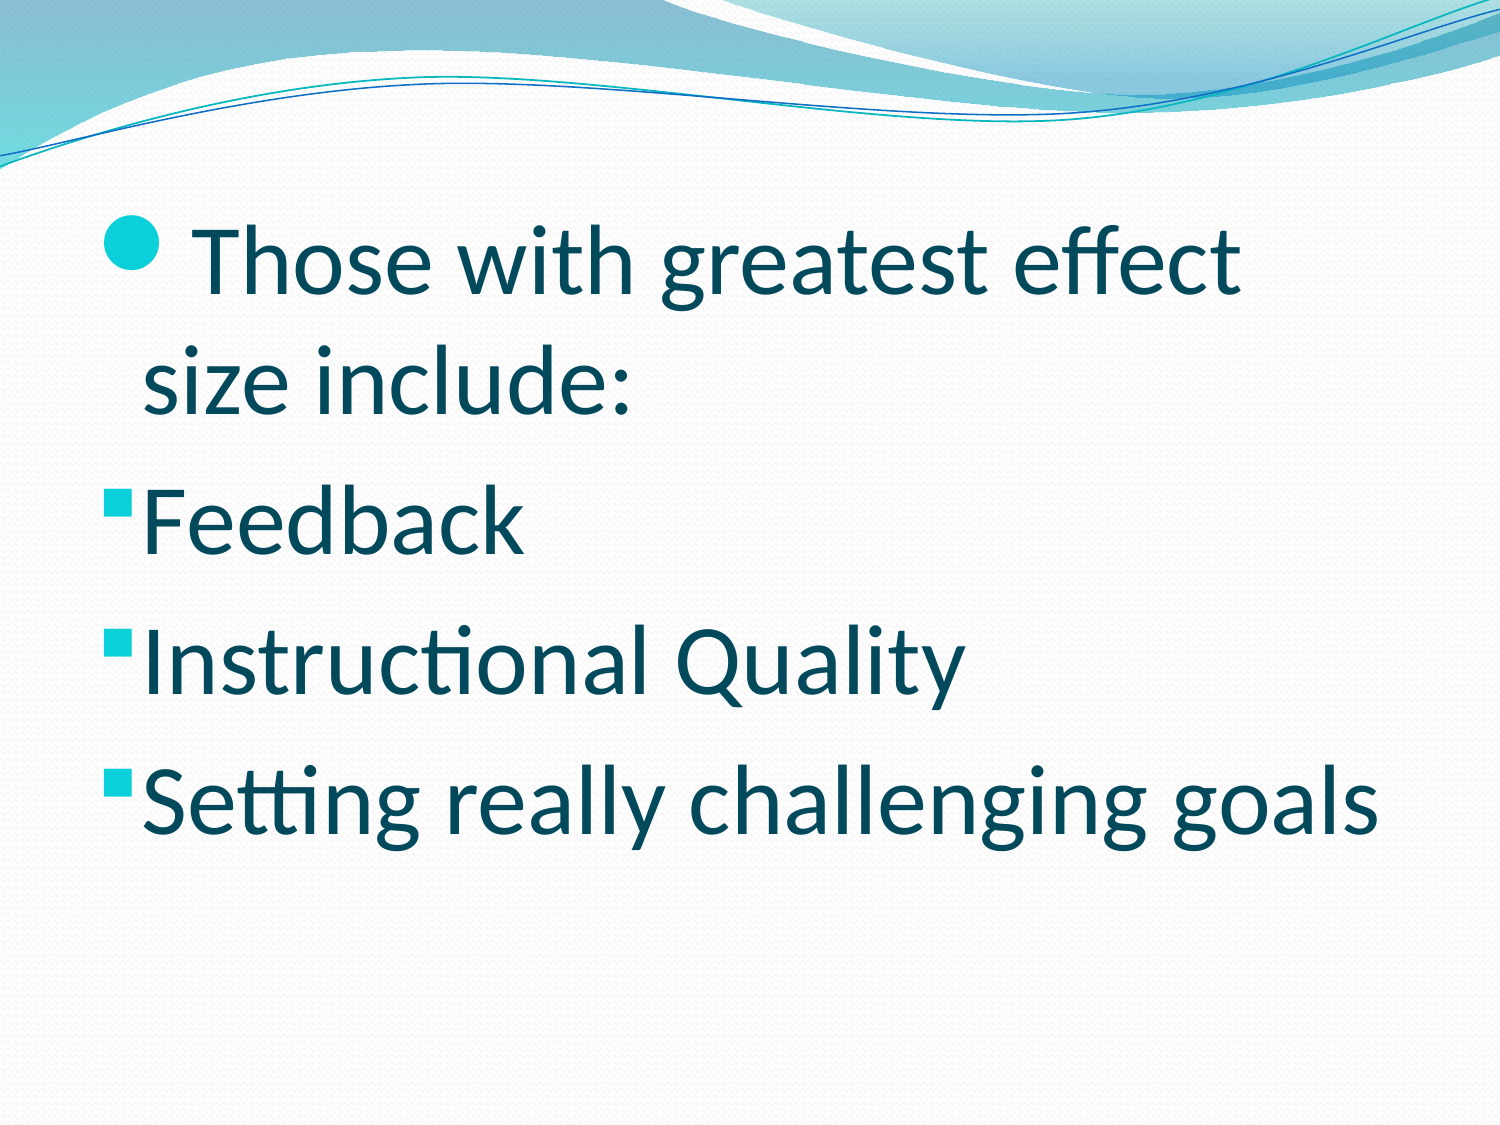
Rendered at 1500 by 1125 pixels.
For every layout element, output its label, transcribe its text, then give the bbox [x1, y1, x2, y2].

list Those with greatest effect size include: Feedback Instructional Quality Setting really challenging goals [82, 187, 1430, 1013]
